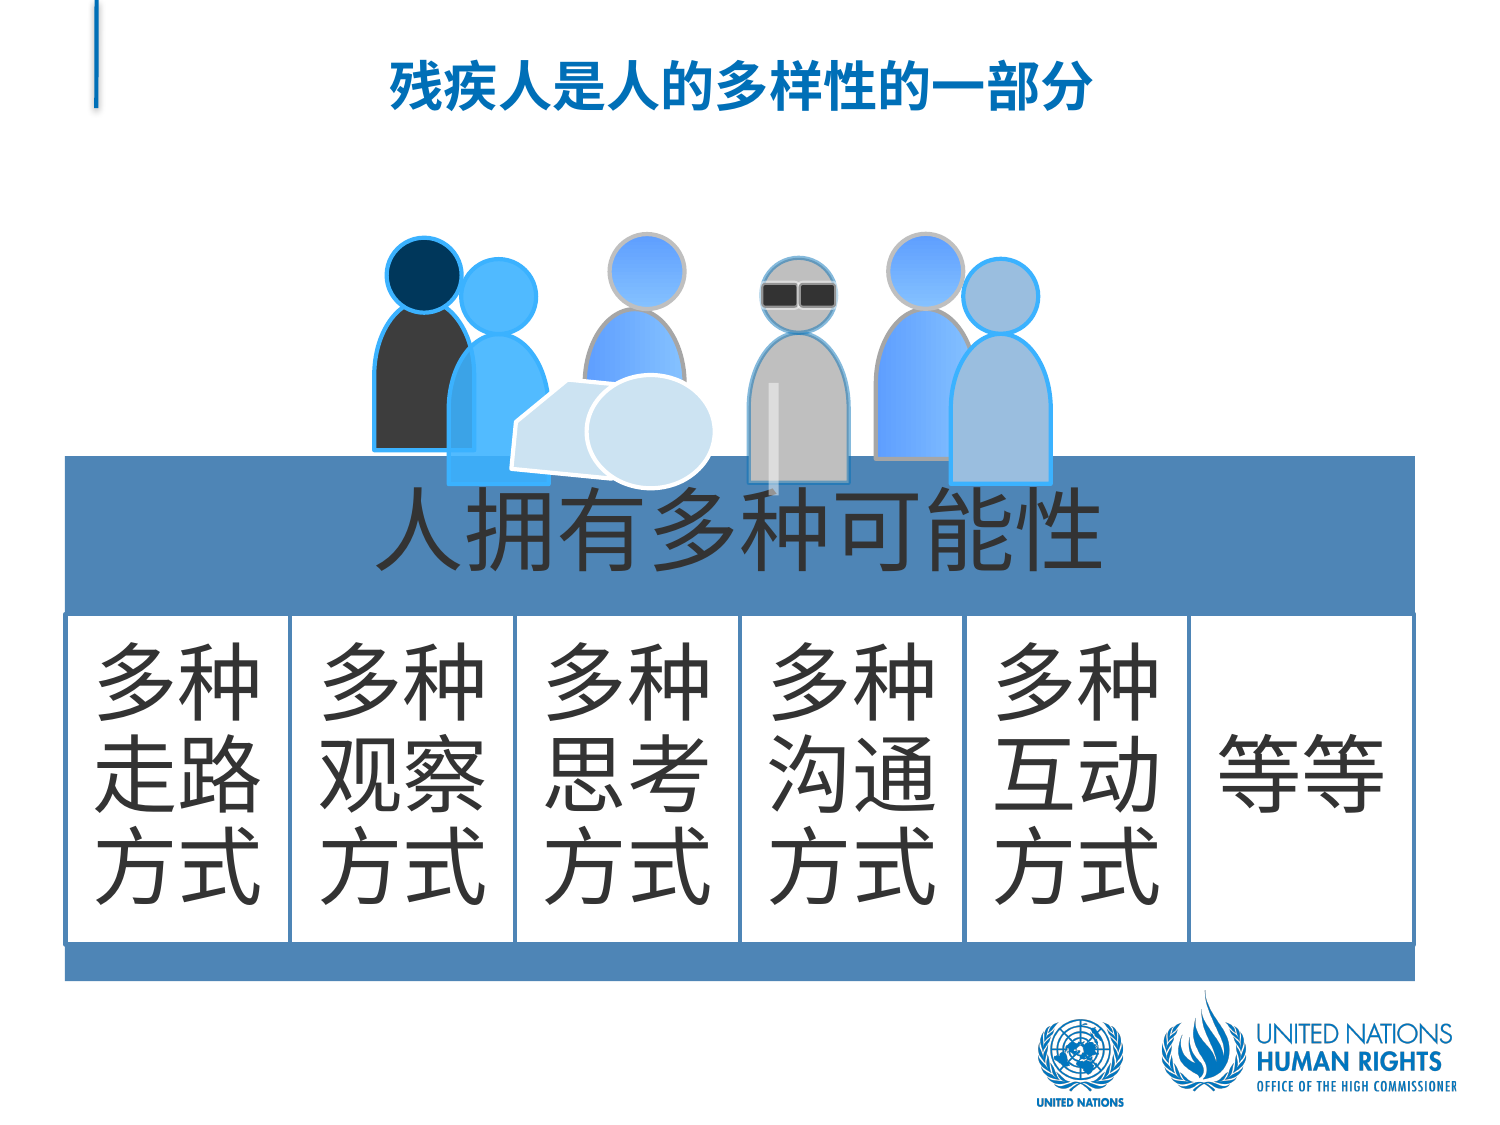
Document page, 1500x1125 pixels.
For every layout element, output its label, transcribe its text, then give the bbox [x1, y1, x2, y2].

text_box [761, 255, 836, 281]
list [64, 455, 1416, 982]
text_box [886, 231, 966, 311]
text_box [873, 309, 971, 454]
text_box [607, 231, 687, 312]
text_box [510, 377, 614, 454]
text_box [459, 256, 539, 337]
text_box [372, 307, 472, 453]
text_box [582, 307, 687, 382]
text_box [961, 256, 1041, 336]
picture [1037, 990, 1457, 1107]
text_box [446, 334, 550, 454]
text_box [796, 280, 839, 310]
text_box [584, 372, 717, 454]
text_box [761, 309, 836, 335]
text_box [746, 333, 851, 454]
text_box [759, 280, 799, 310]
text_box [384, 235, 464, 315]
title 残疾人是人的多样性的一部分 [121, 45, 1363, 224]
text_box [948, 334, 1053, 454]
